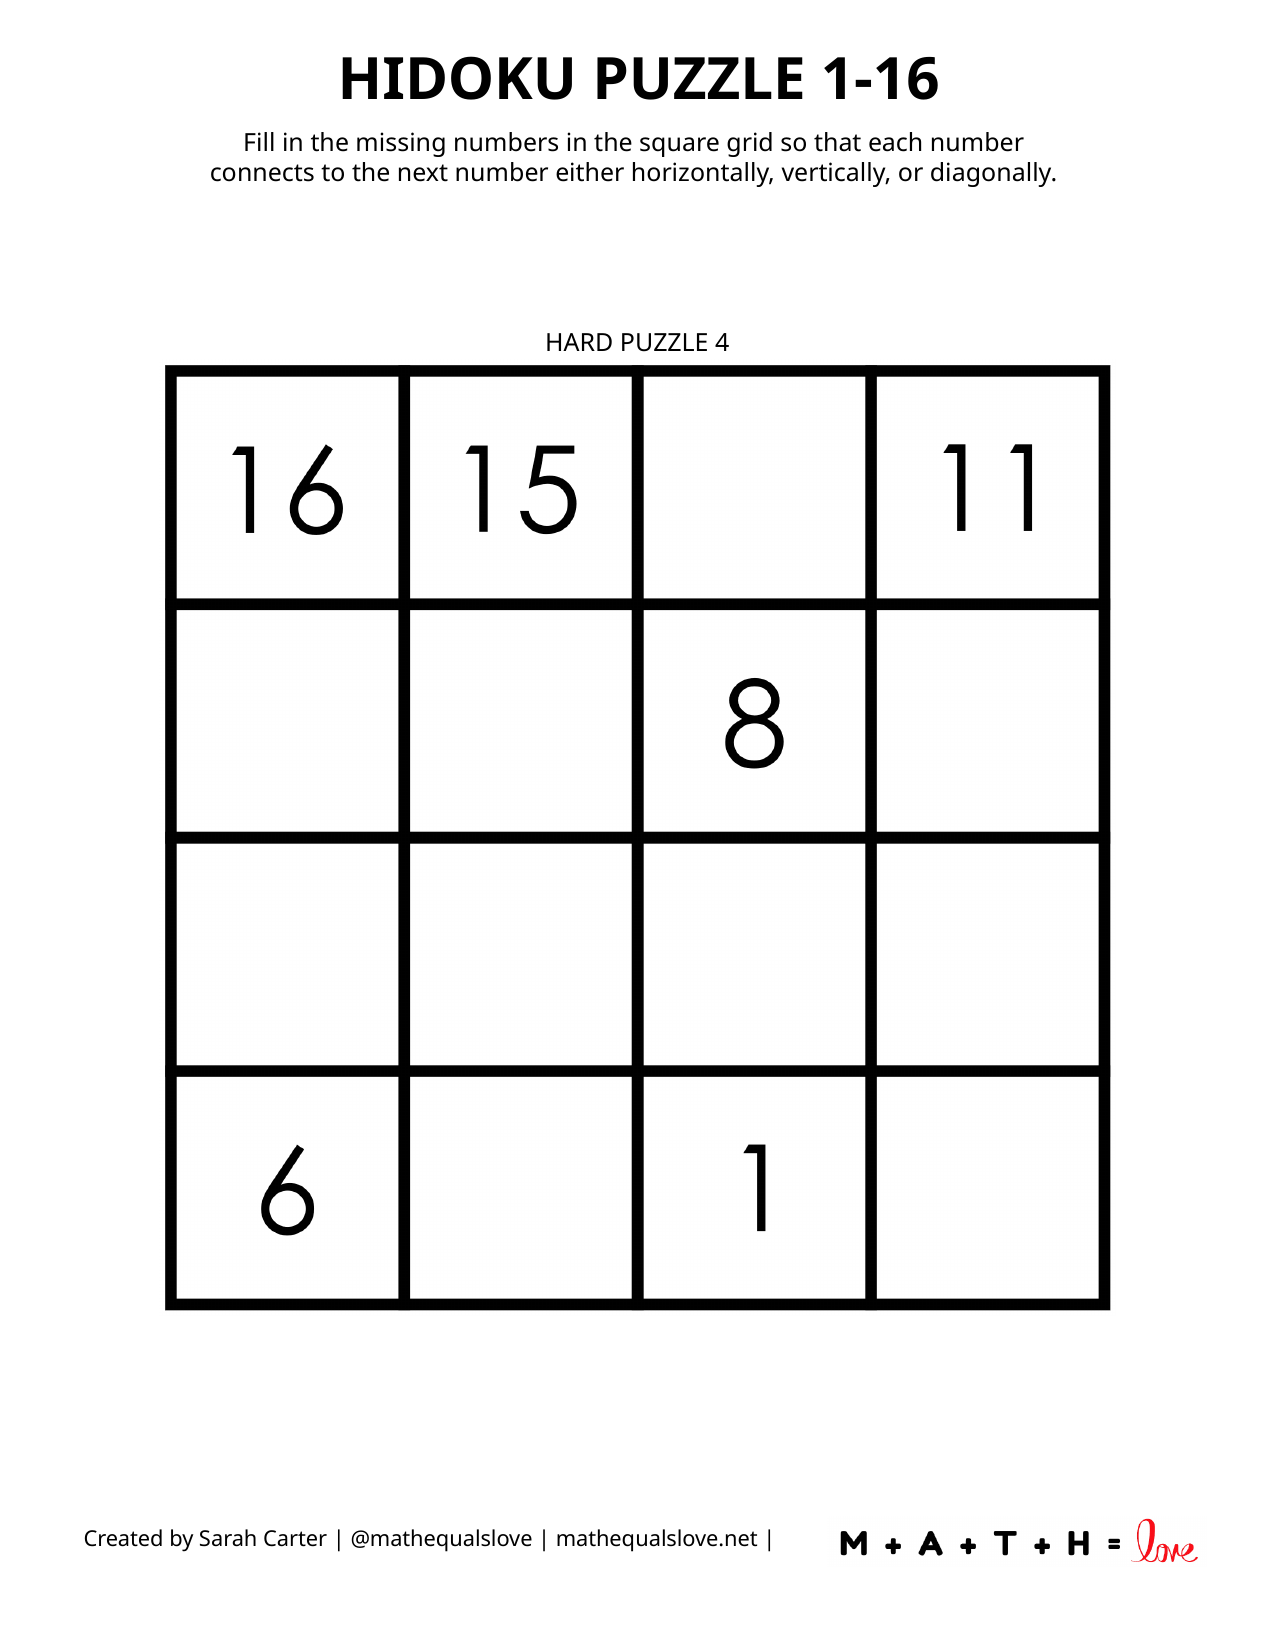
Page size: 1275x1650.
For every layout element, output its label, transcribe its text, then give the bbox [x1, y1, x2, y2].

text_box HIDOKU PUZZLE 1-16 [66, 33, 1211, 118]
text_box Created by Sarah Carter | @mathequalslove | mathequalslove.net | [68, 1516, 826, 1558]
picture [158, 358, 1117, 1317]
text_box Fill in the missing numbers in the square grid so that each number connects to the next number either horizontally, vertically, or diagonally. [0, 118, 1275, 194]
text_box HARD PUZZLE 4 [159, 326, 1116, 358]
picture [826, 1515, 1207, 1567]
